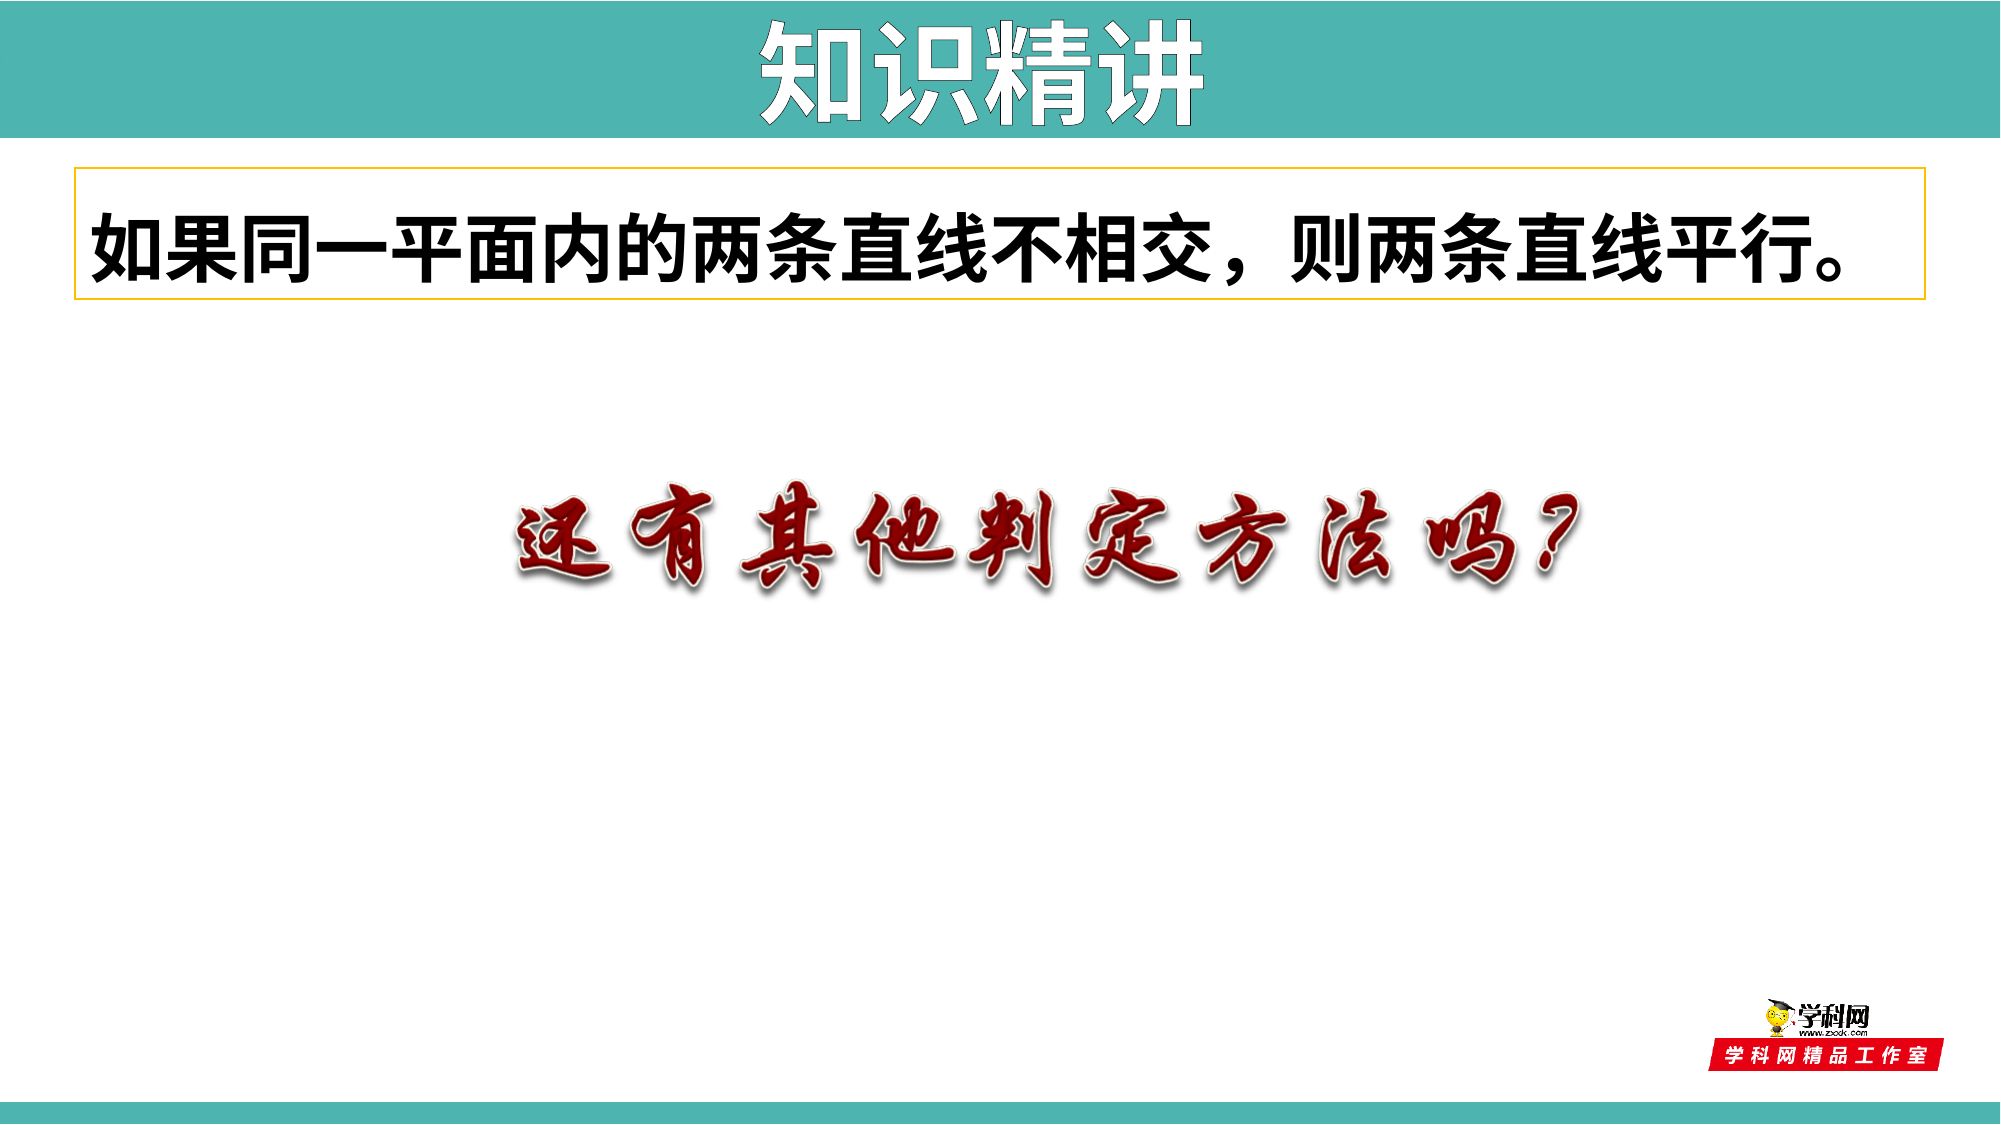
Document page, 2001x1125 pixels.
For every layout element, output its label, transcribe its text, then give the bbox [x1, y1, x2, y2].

text_box 如果同一平面内的两条直线不相交，则两条直线平行。 [74, 167, 1926, 300]
picture [0, 1, 2001, 1124]
text_box 知识精讲 [742, 0, 1223, 146]
